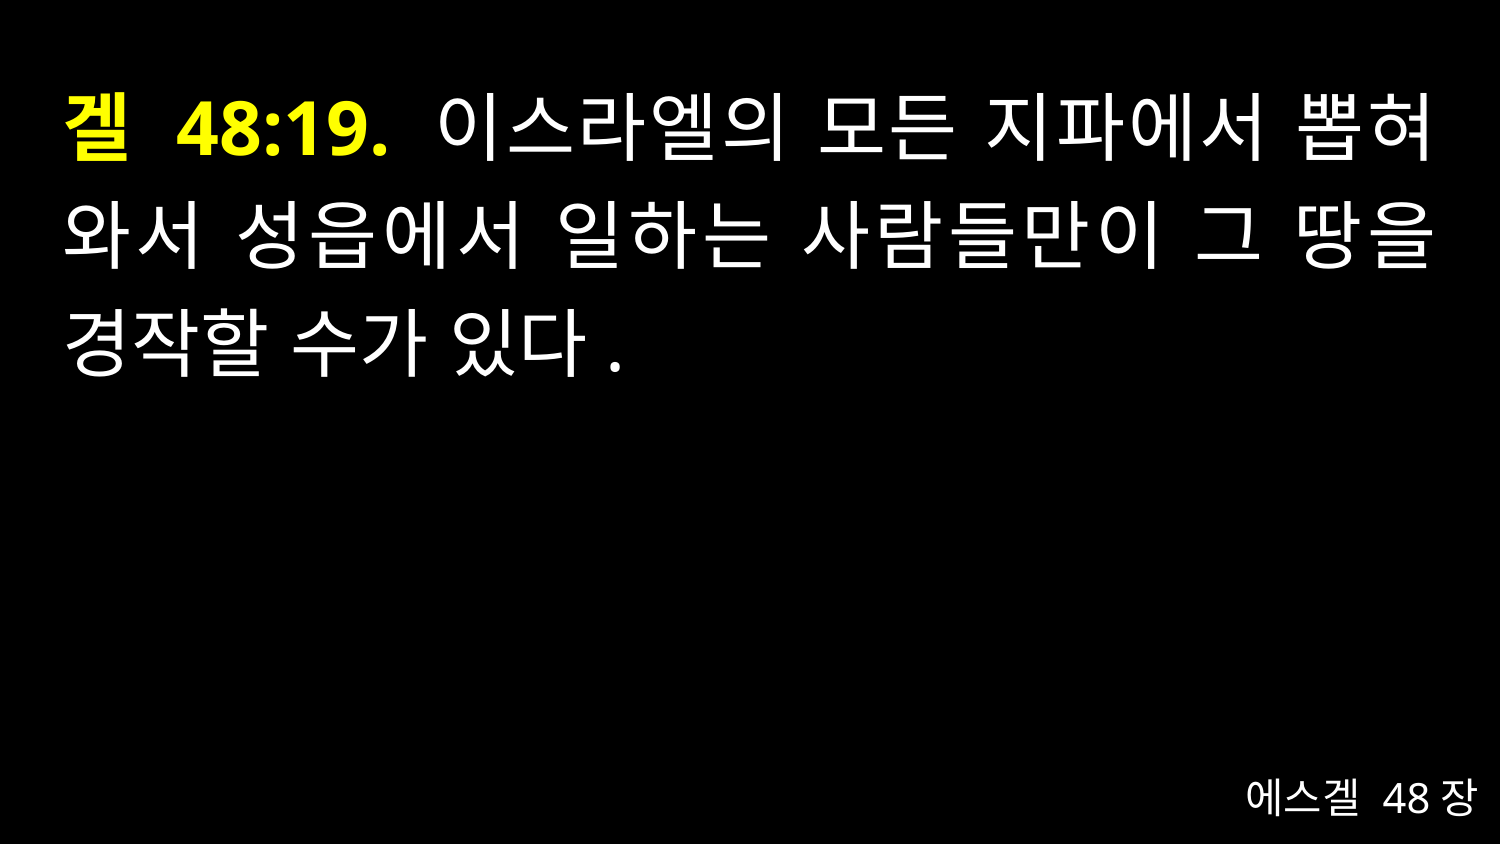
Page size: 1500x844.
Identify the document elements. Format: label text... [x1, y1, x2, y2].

subtitle 에스겔 48장 [916, 770, 1500, 844]
title 겔 48:19. 이스라엘의 모든 지파에서 뽑혀 와서 성읍에서 일하는 사람들만이 그 땅을 경작할 수가 있다. [0, 0, 1500, 844]
